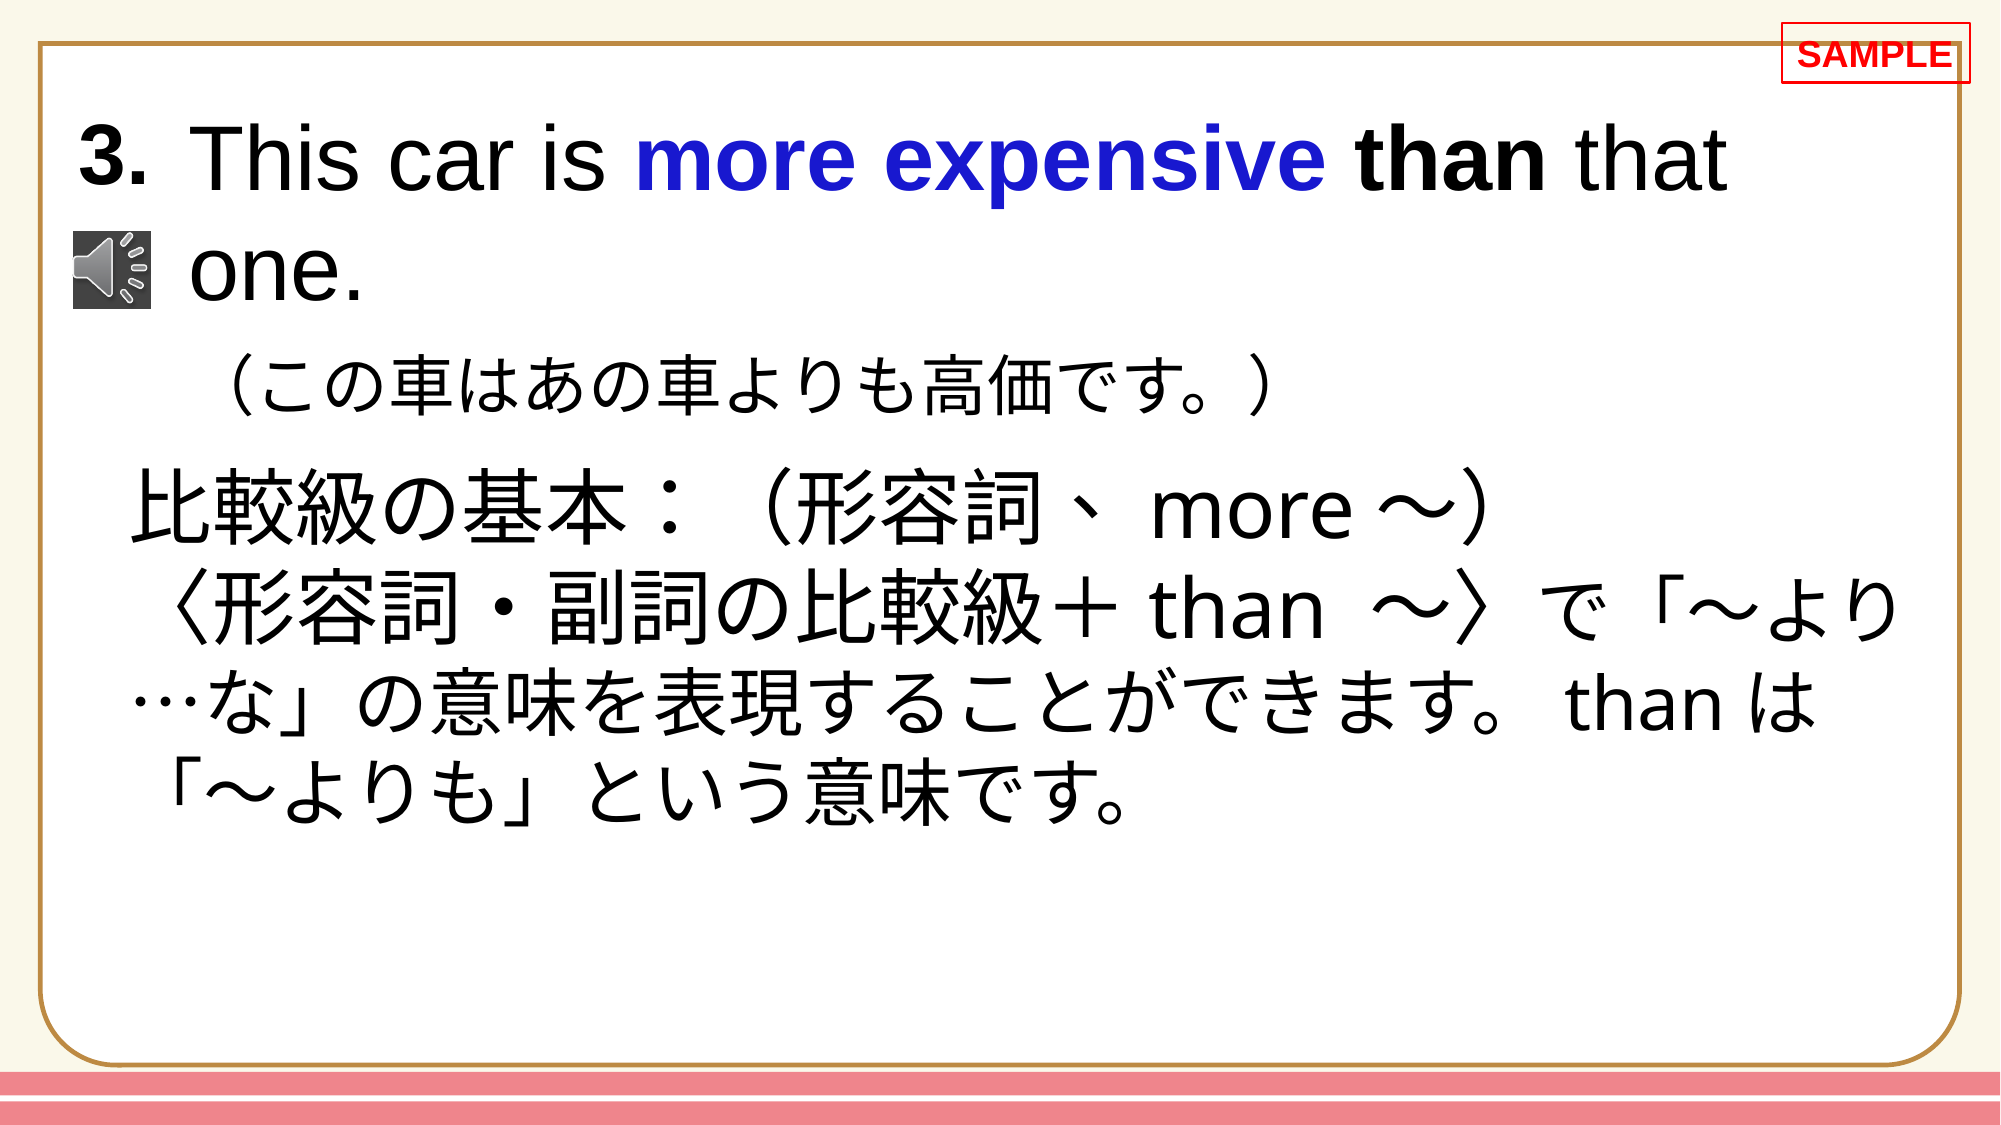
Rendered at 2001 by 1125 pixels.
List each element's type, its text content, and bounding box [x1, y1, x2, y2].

list This car is more expensive than that one. [173, 90, 1945, 328]
list 比較級の基本：（形容詞、more～） 〈形容詞・副詞の比較級＋than ～〉で「～より…な」の意味を表現することができます。thanは「～よりも」という意味です。 [114, 447, 1945, 1063]
list 3. [55, 90, 173, 209]
text_box SAMPLE [1782, 22, 1971, 83]
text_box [72, 230, 152, 311]
title （この車はあの車よりも高価です。） [173, 336, 1945, 443]
